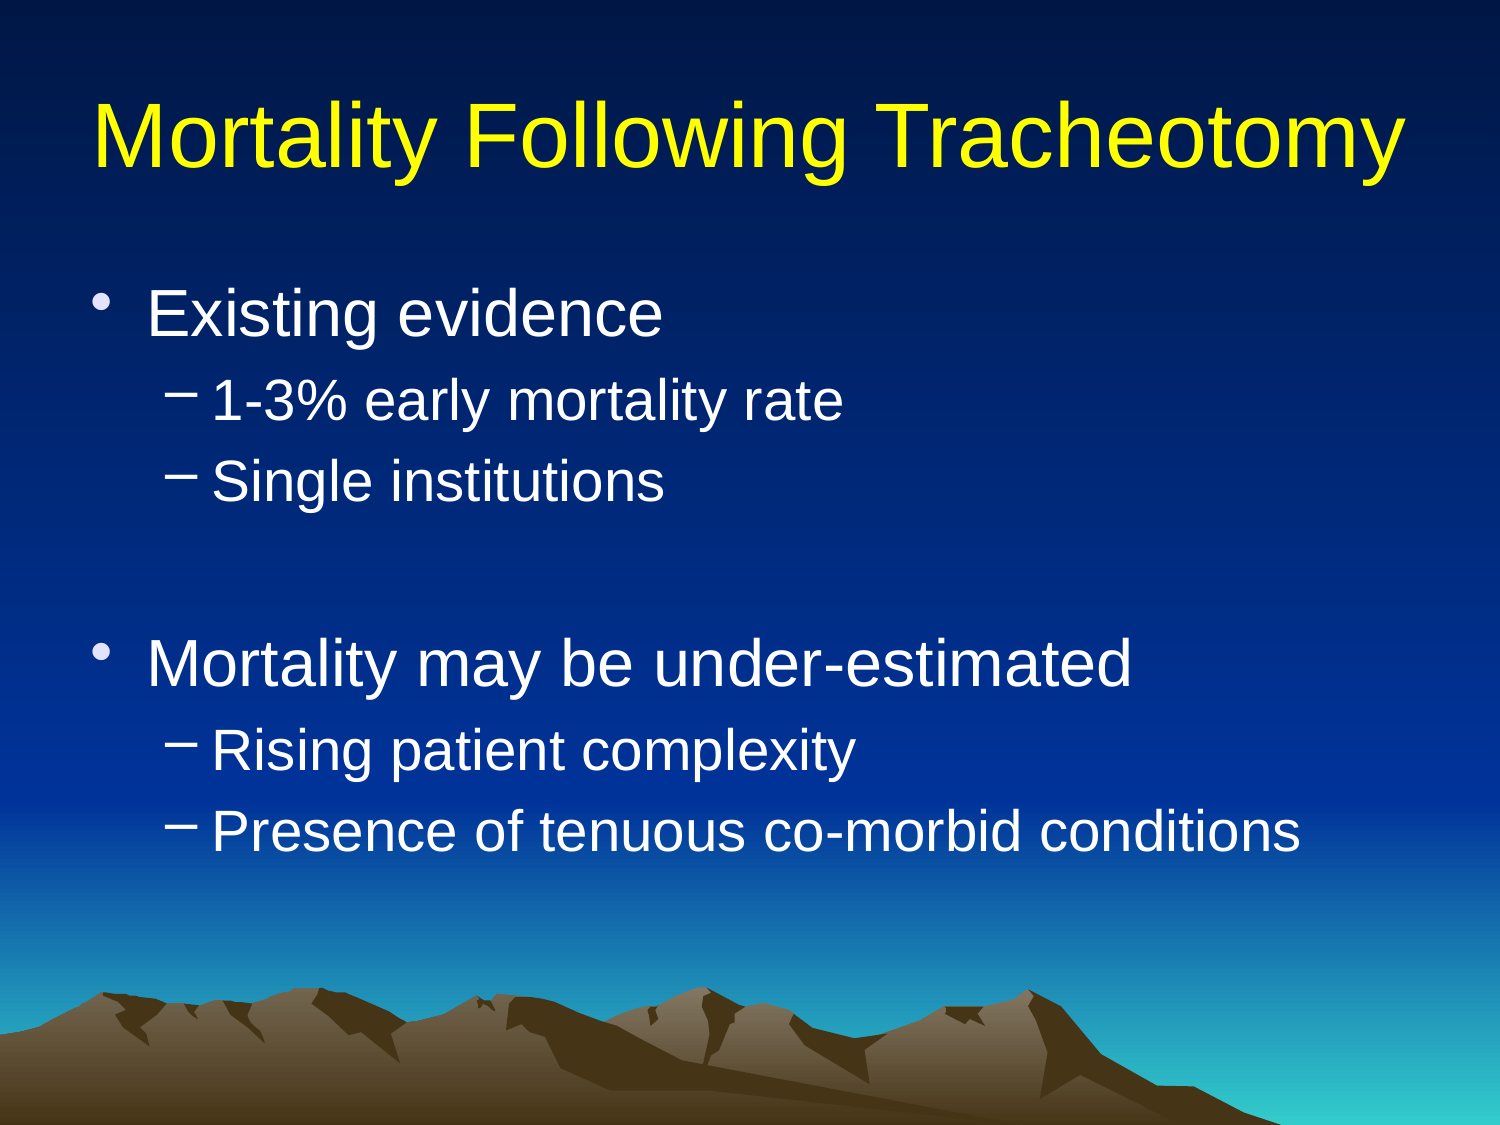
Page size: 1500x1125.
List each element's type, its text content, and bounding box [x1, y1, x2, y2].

title Mortality Following Tracheotomy [74, 37, 1426, 226]
list Existing evidence 1-3% early mortality rate Single institutions Mortality may be under-estimated Rising patient complexity Presence of tenuous co-morbid conditions [74, 262, 1426, 1001]
